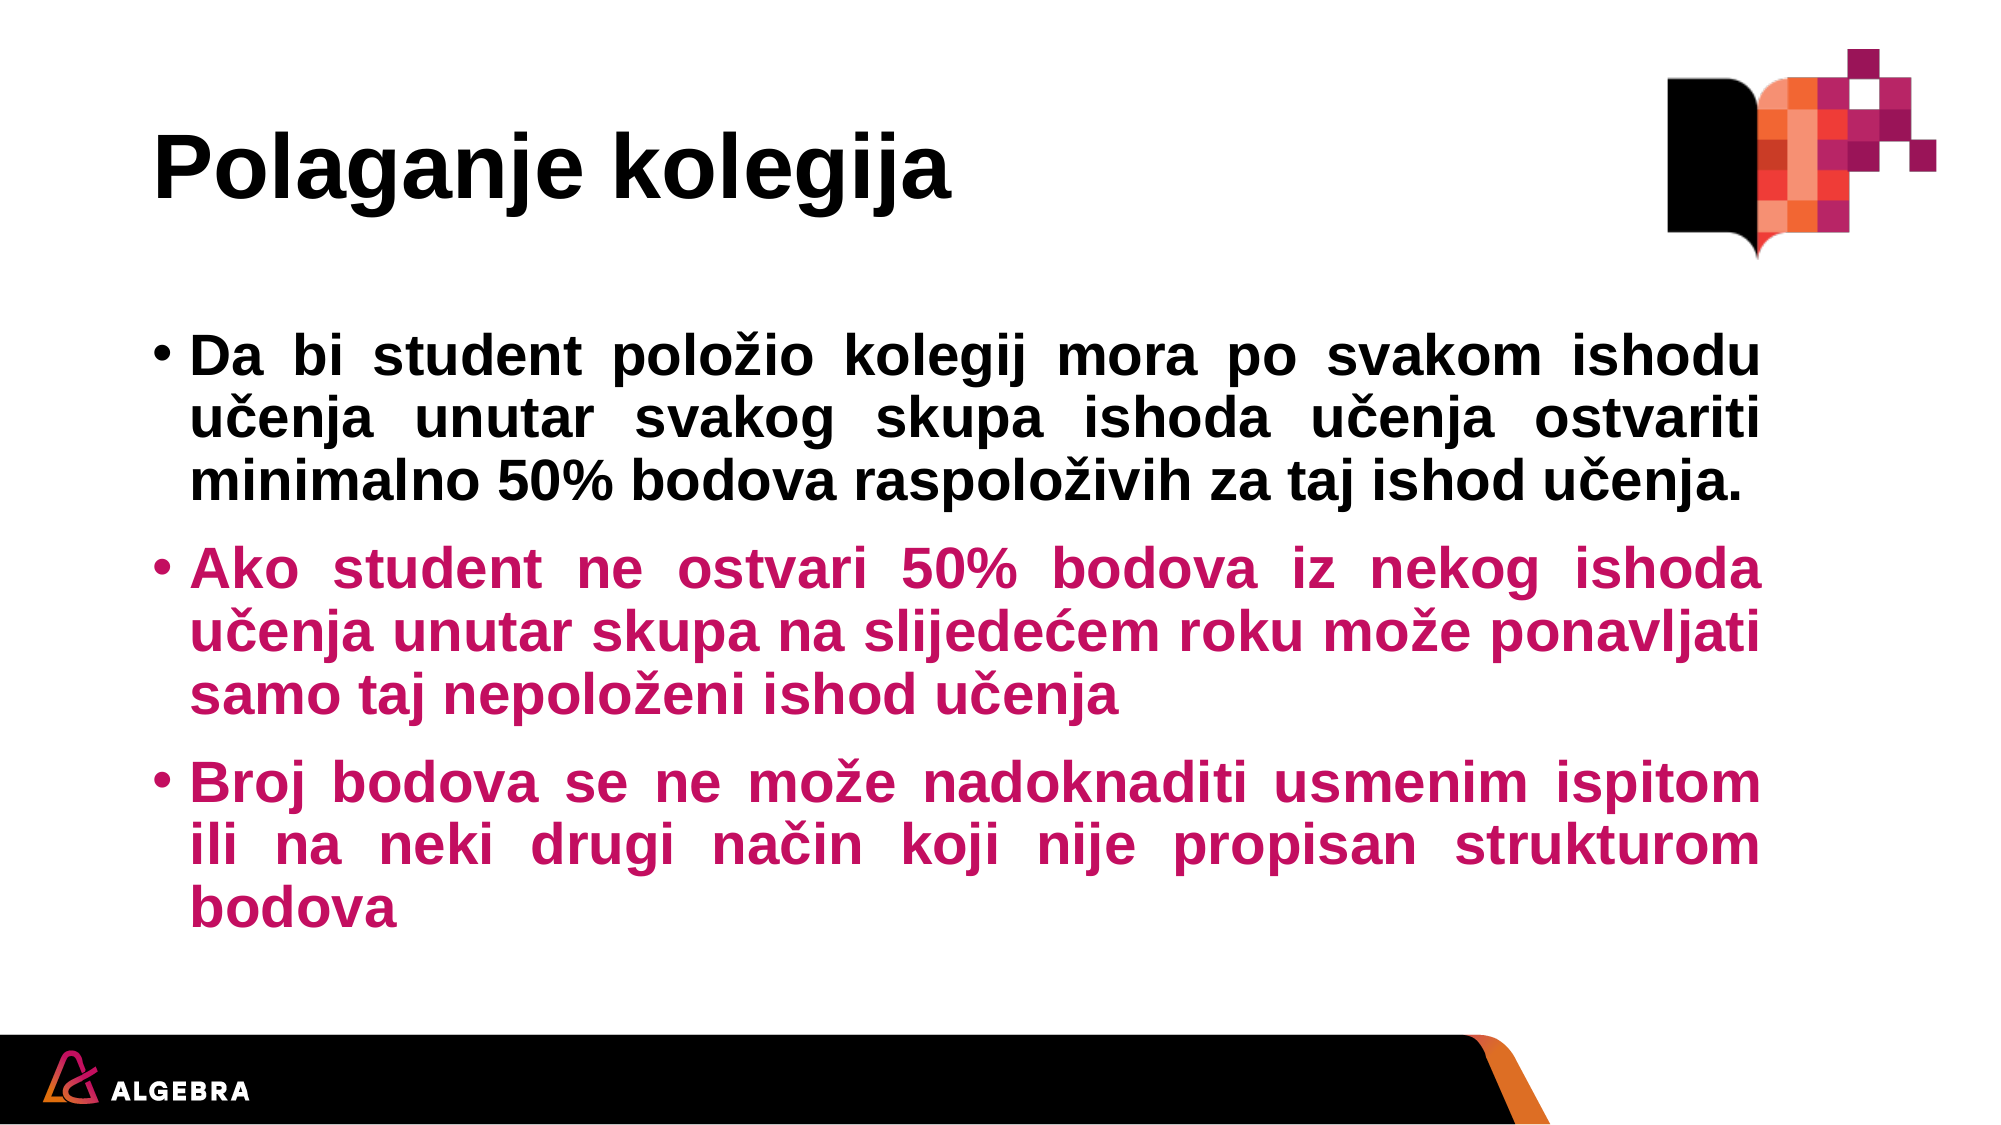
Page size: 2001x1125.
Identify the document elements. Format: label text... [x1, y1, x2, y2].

picture [1667, 49, 1937, 260]
list Da bi student položio kolegij mora po svakom ishodu učenja unutar svakog skupa ishoda učenja ostvariti minimalno 50% bodova raspoloživih za taj ishod učenja. Ako student ne ostvari 50% bodova iz nekog ishoda učenja unutar skupa na slijedećem roku može ponavljati samo taj nepoloženi ishod učenja Broj bodova se ne može nadoknaditi usmenim ispitom ili na neki drugi način koji nije propisan strukturom bodova [137, 317, 1779, 1061]
title Polaganje kolegija [137, 59, 1863, 278]
picture [0, 1034, 1733, 1125]
